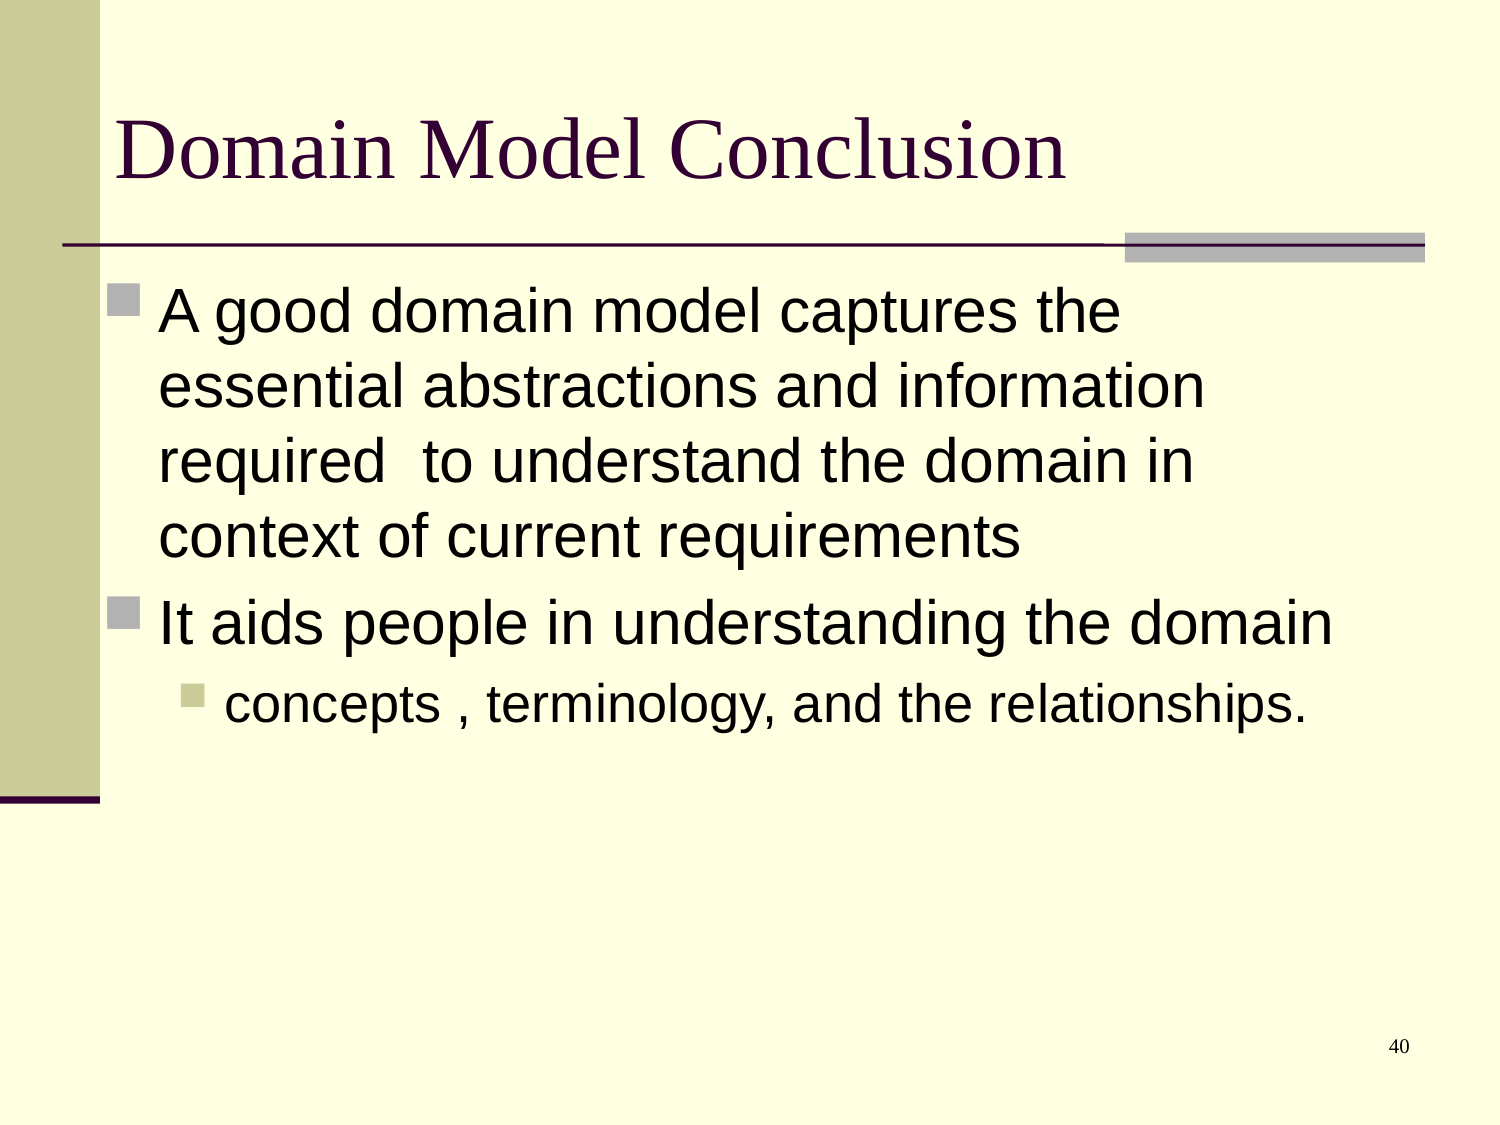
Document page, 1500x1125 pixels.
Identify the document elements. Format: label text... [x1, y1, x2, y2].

title Domain Model Conclusion [99, 49, 1376, 238]
slide_number 40 [1112, 1024, 1426, 1101]
list A good domain model captures the essential abstractions and information required to understand the domain in context of current requirements It aids people in understanding the domain concepts , terminology, and the relationships. [87, 262, 1363, 1006]
